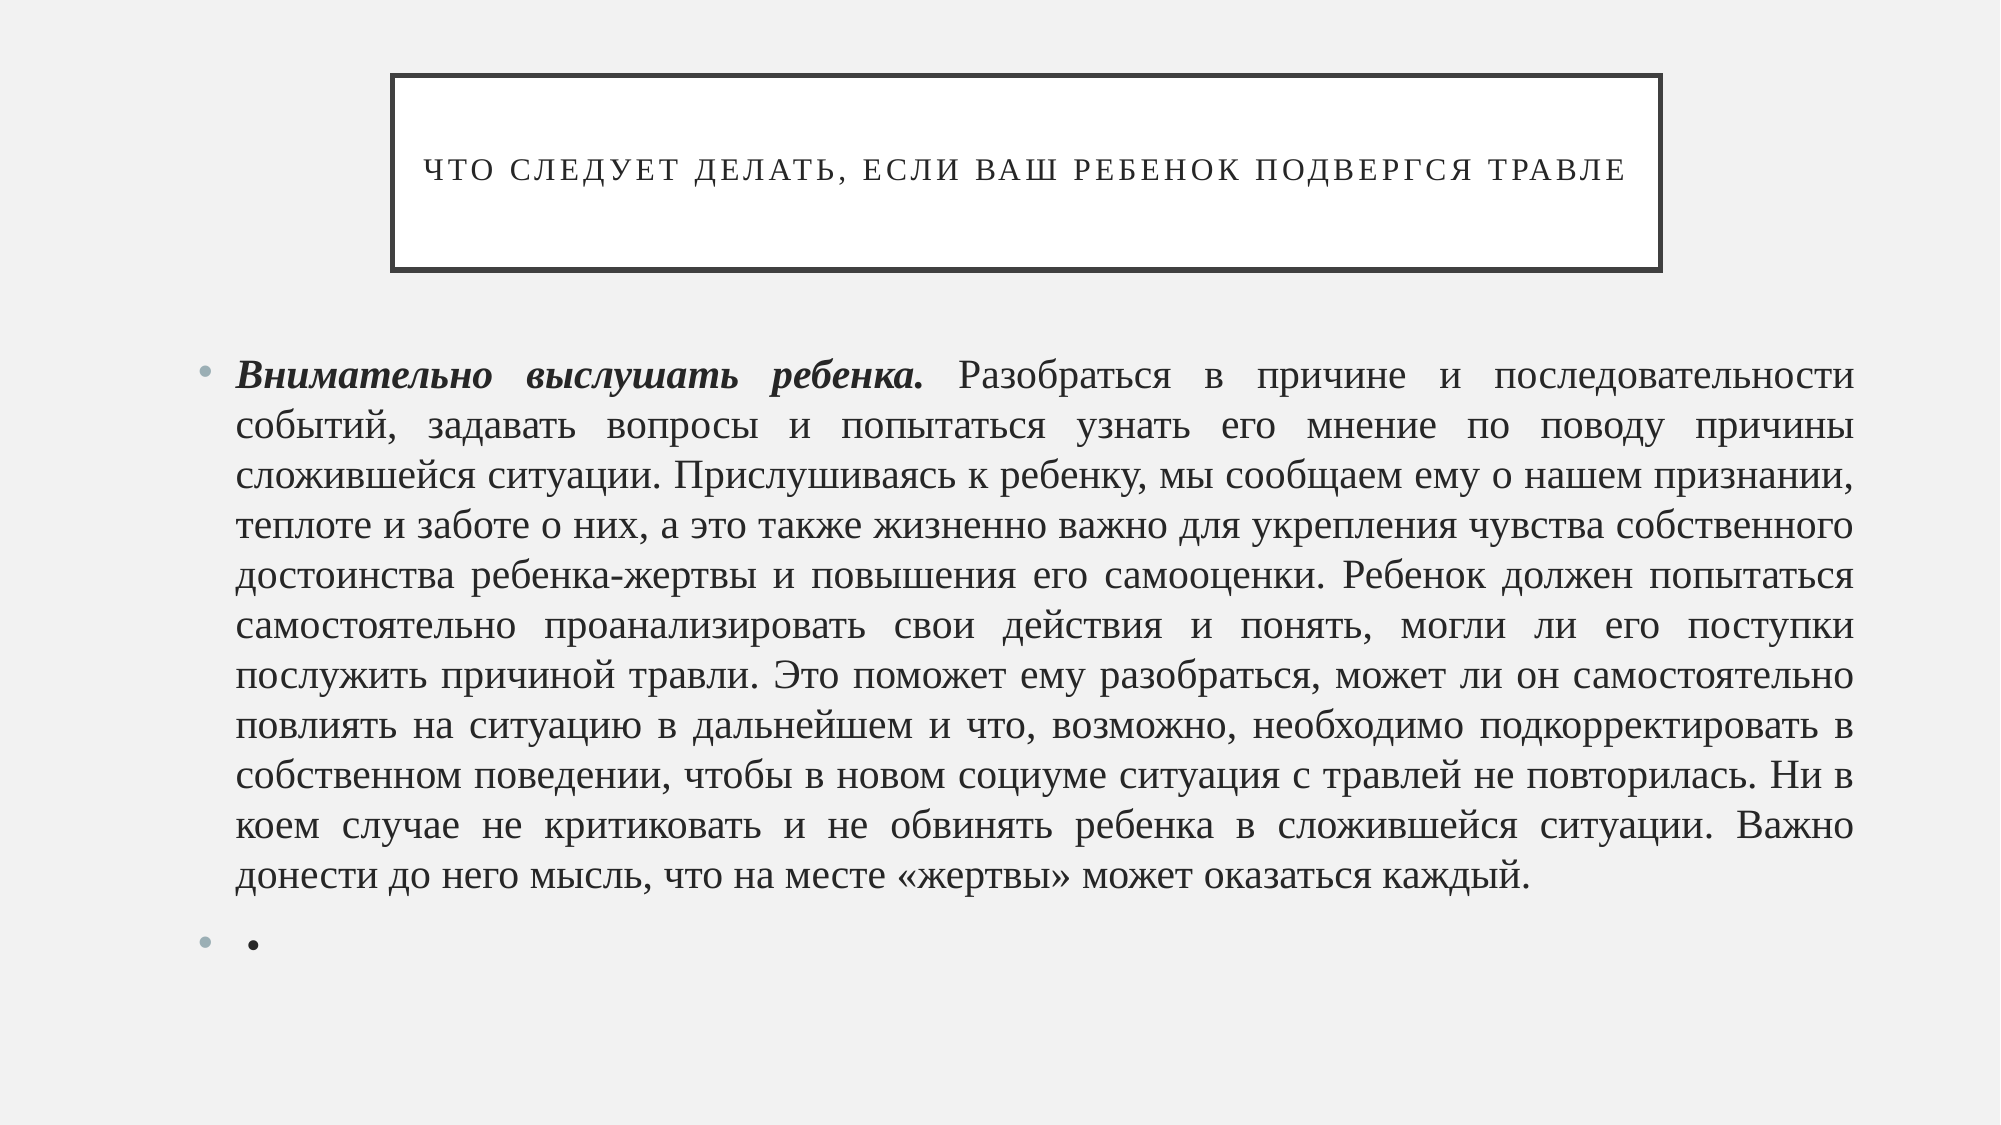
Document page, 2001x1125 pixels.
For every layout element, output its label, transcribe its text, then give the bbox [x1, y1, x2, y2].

list Внимательно выслушать ребенка. Разобраться в причине и последовательности событий, задавать вопросы и попытаться узнать его мнение по поводу причины сложившейся ситуации. Прислушиваясь к ребенку, мы сообщаем ему о нашем признании, теплоте и заботе о них, а это также жизненно важно для укрепления чувства собственного достоинства ребенка-жертвы и повышения его самооценки. Ребенок должен попытаться самостоятельно проанализировать свои действия и понять, могли ли его поступки послужить причиной травли. Это поможет ему разобраться, может ли он самостоятельно повлиять на ситуацию в дальнейшем и что, возможно, необходимо подкорректировать в собственном поведении, чтобы в новом социуме ситуация с травлей не повторилась. Ни в коем случае не критиковать и не обвинять ребенка в сложившейся ситуации. Важно донести до него мысль, что на месте «жертвы» может оказаться каждый. • [183, 339, 1870, 1102]
title ЧТО СЛЕДУЕТ ДЕЛАТЬ, ЕСЛИ ВАШ РЕБЕНОК ПОДВЕРГСЯ ТРАВЛЕ [390, 73, 1663, 273]
